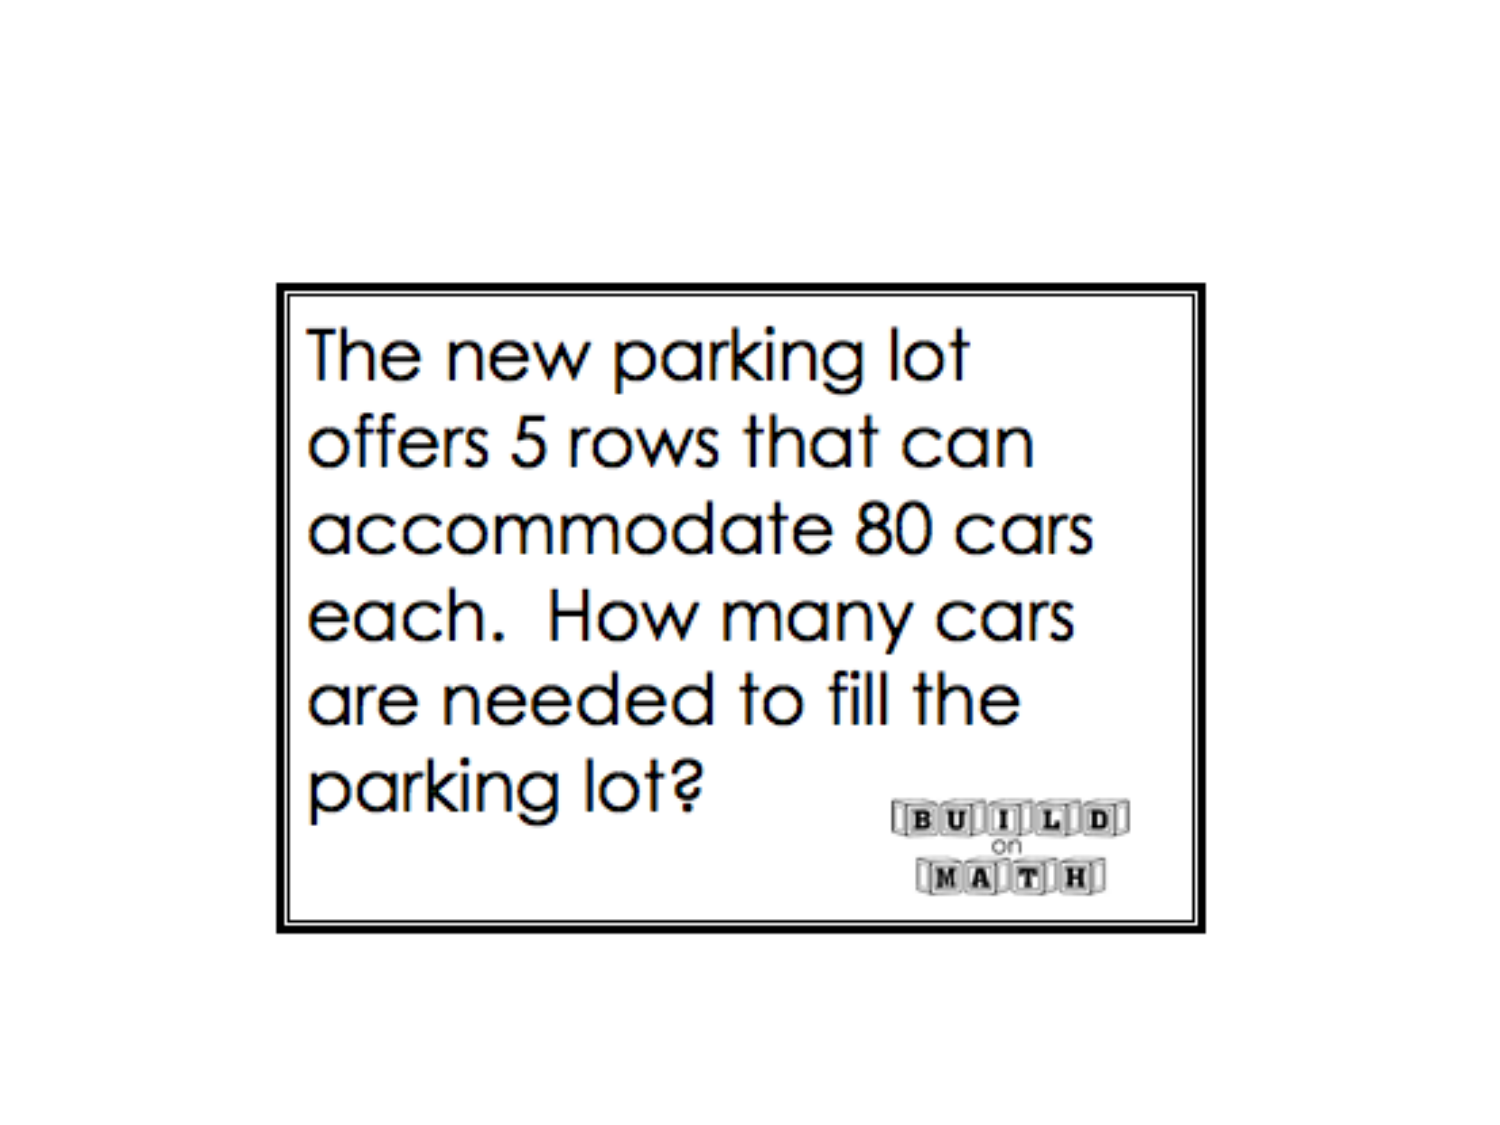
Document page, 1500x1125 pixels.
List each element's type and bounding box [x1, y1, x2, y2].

list [74, 262, 1426, 1006]
